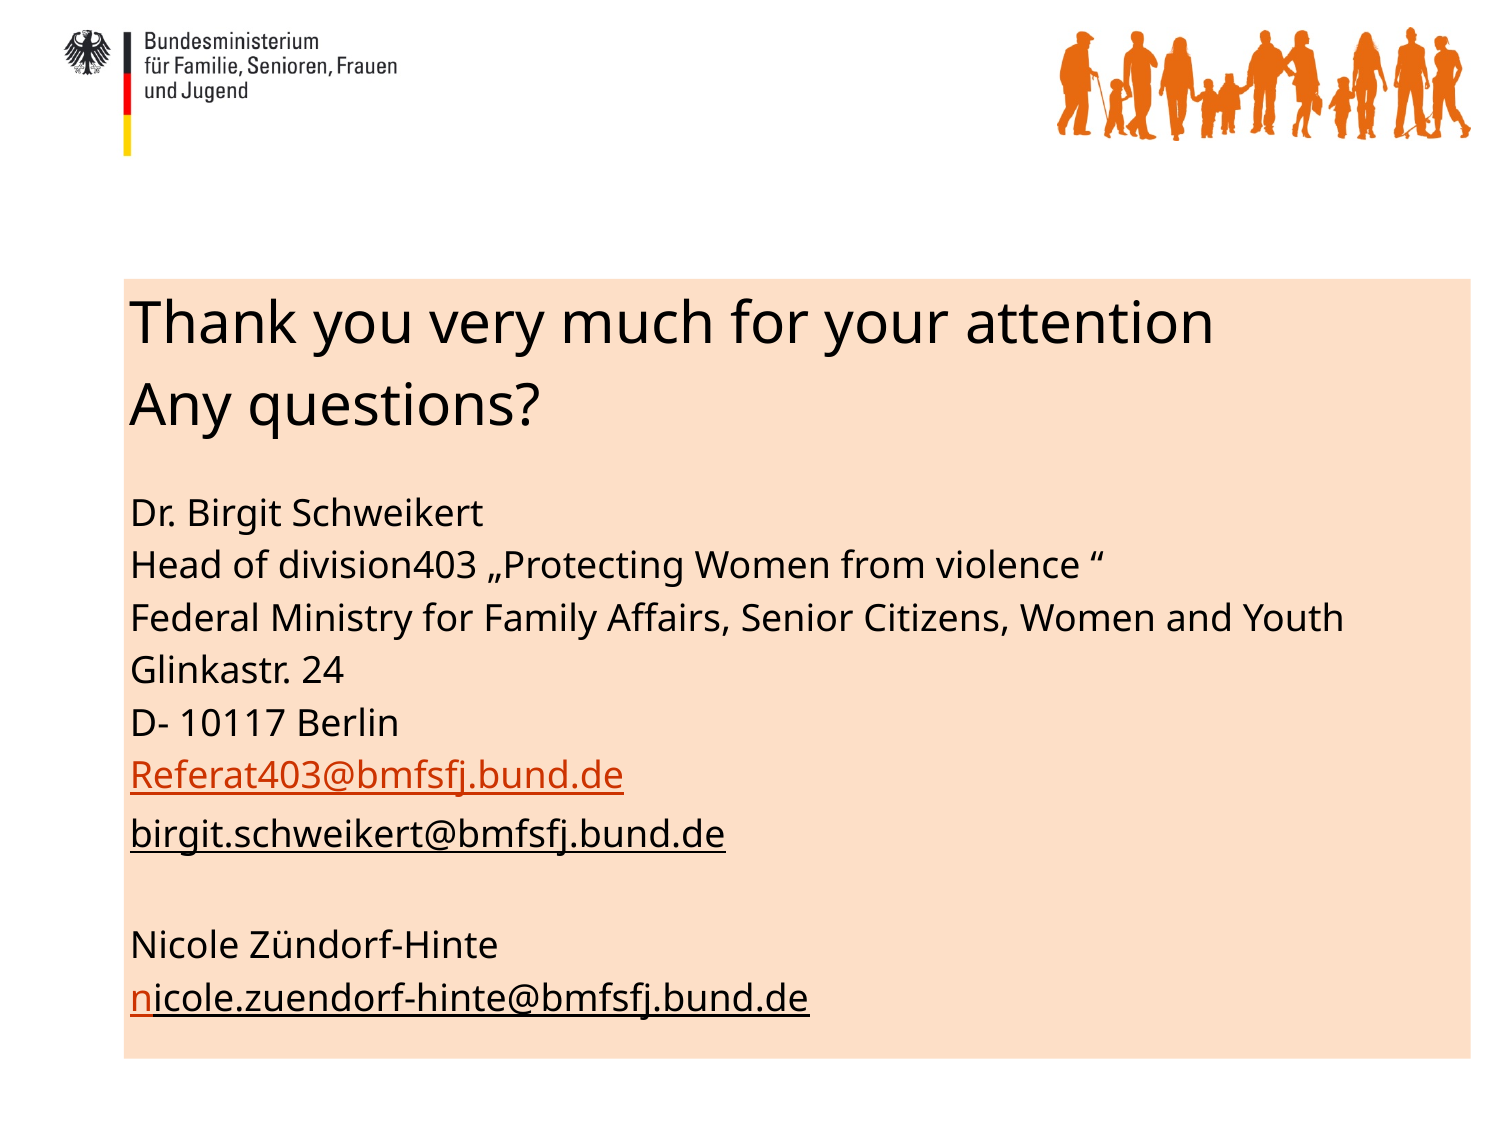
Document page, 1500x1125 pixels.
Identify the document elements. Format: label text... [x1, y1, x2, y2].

list Thank you very much for your attention Any questions? Dr. Birgit Schweikert Head of division403 „Protecting Women from violence “ Federal Ministry for Family Affairs, Senior Citizens, Women and Youth Glinkastr. 24 D- 10117 Berlin Referat403@bmfsfj.bund.de birgit.schweikert@bmfsfj.bund.de Nicole Zündorf-Hinte nicole.zuendorf-hinte@bmfsfj.bund.de [123, 278, 1471, 1059]
picture [1057, 27, 1471, 141]
picture [29, 27, 455, 197]
